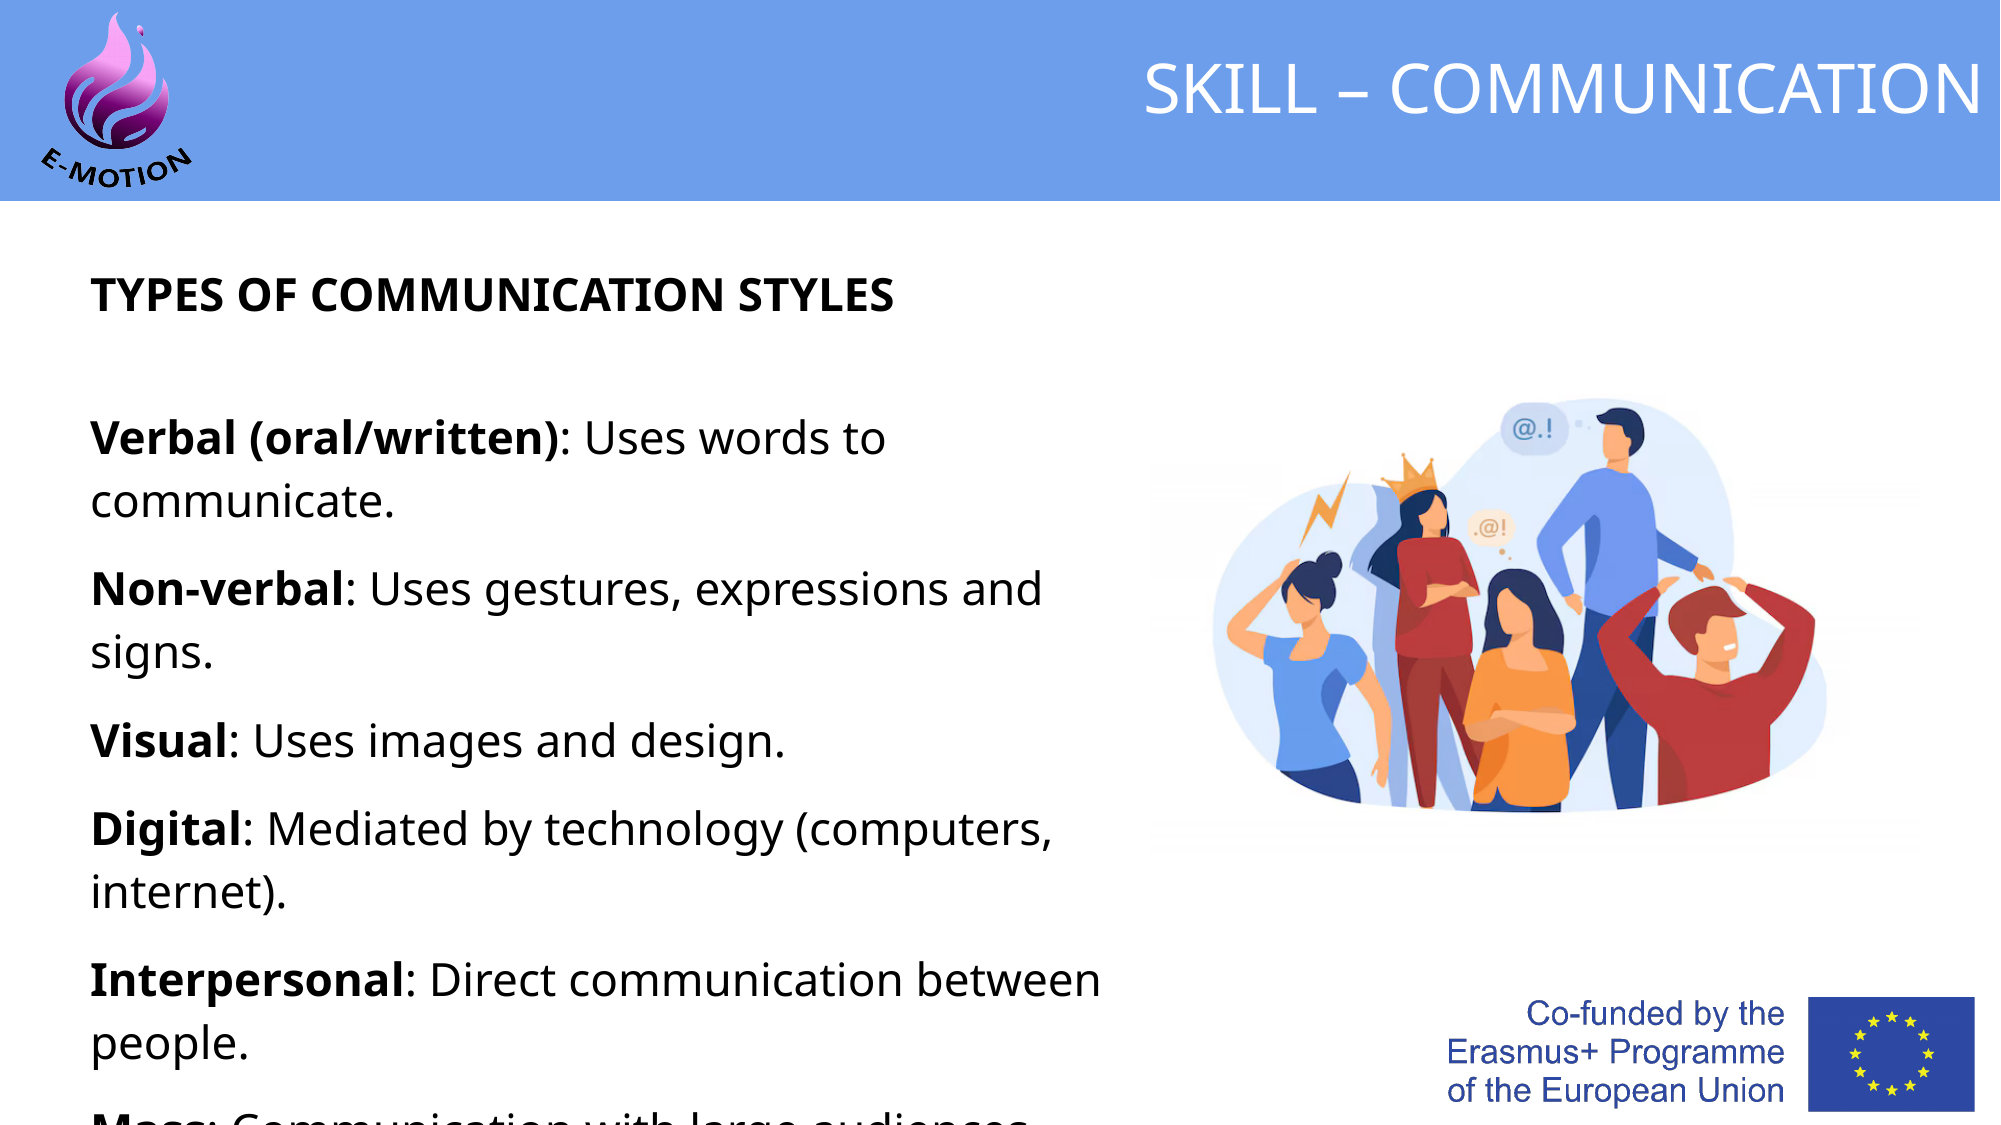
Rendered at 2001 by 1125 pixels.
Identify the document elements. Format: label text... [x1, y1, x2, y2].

text_box SKILL – COMMUNICATION [813, 37, 2000, 312]
picture [1396, 995, 1975, 1116]
text_box TYPES OF COMMUNICATION STYLES Verbal (oral/written): Uses words to communicate. Non-verbal: Uses gestures, expressions and signs. Visual: Uses images and design. Digital: Mediated by technology (computers, internet). Interpersonal: Direct communication between people. Mass: Communication with large audiences. Corporate: Communication within and outside an organisation. [74, 257, 1181, 1125]
picture [1148, 344, 1921, 858]
picture [0, 0, 253, 247]
